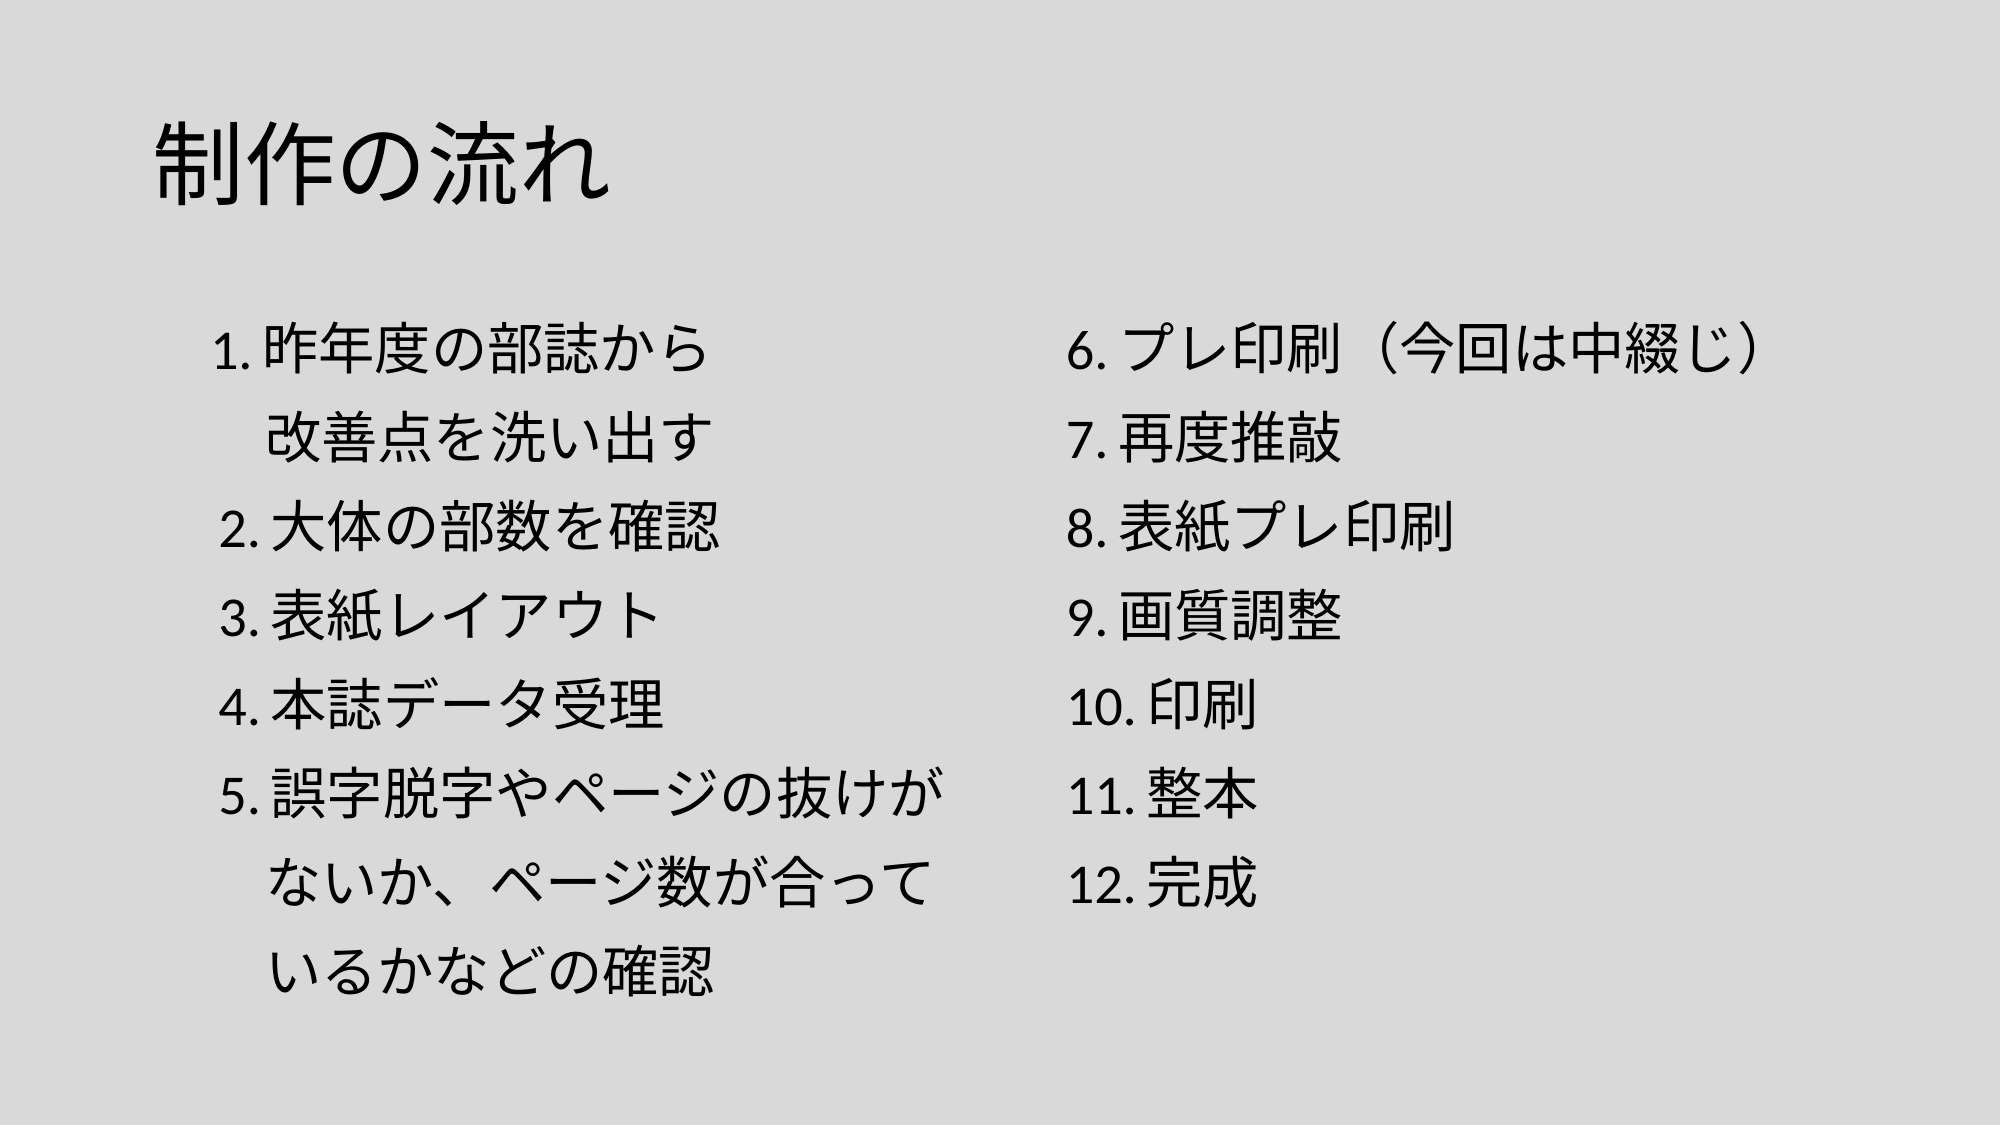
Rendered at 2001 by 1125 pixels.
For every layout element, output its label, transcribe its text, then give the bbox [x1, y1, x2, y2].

list 1.昨年度の部誌から 改善点を洗い出す 2.大体の部数を確認 3.表紙レイアウト 4.本誌データ受理 5.誤字脱字やページの抜けが ないか、ページ数が合って いるかなどの確認 6.プレ印刷（今回は中綴じ） 7.再度推敲 8.表紙プレ印刷 9.画質調整 10.印刷 11.整本 12.完成 [137, 299, 1863, 1014]
title 制作の流れ [137, 59, 1863, 278]
